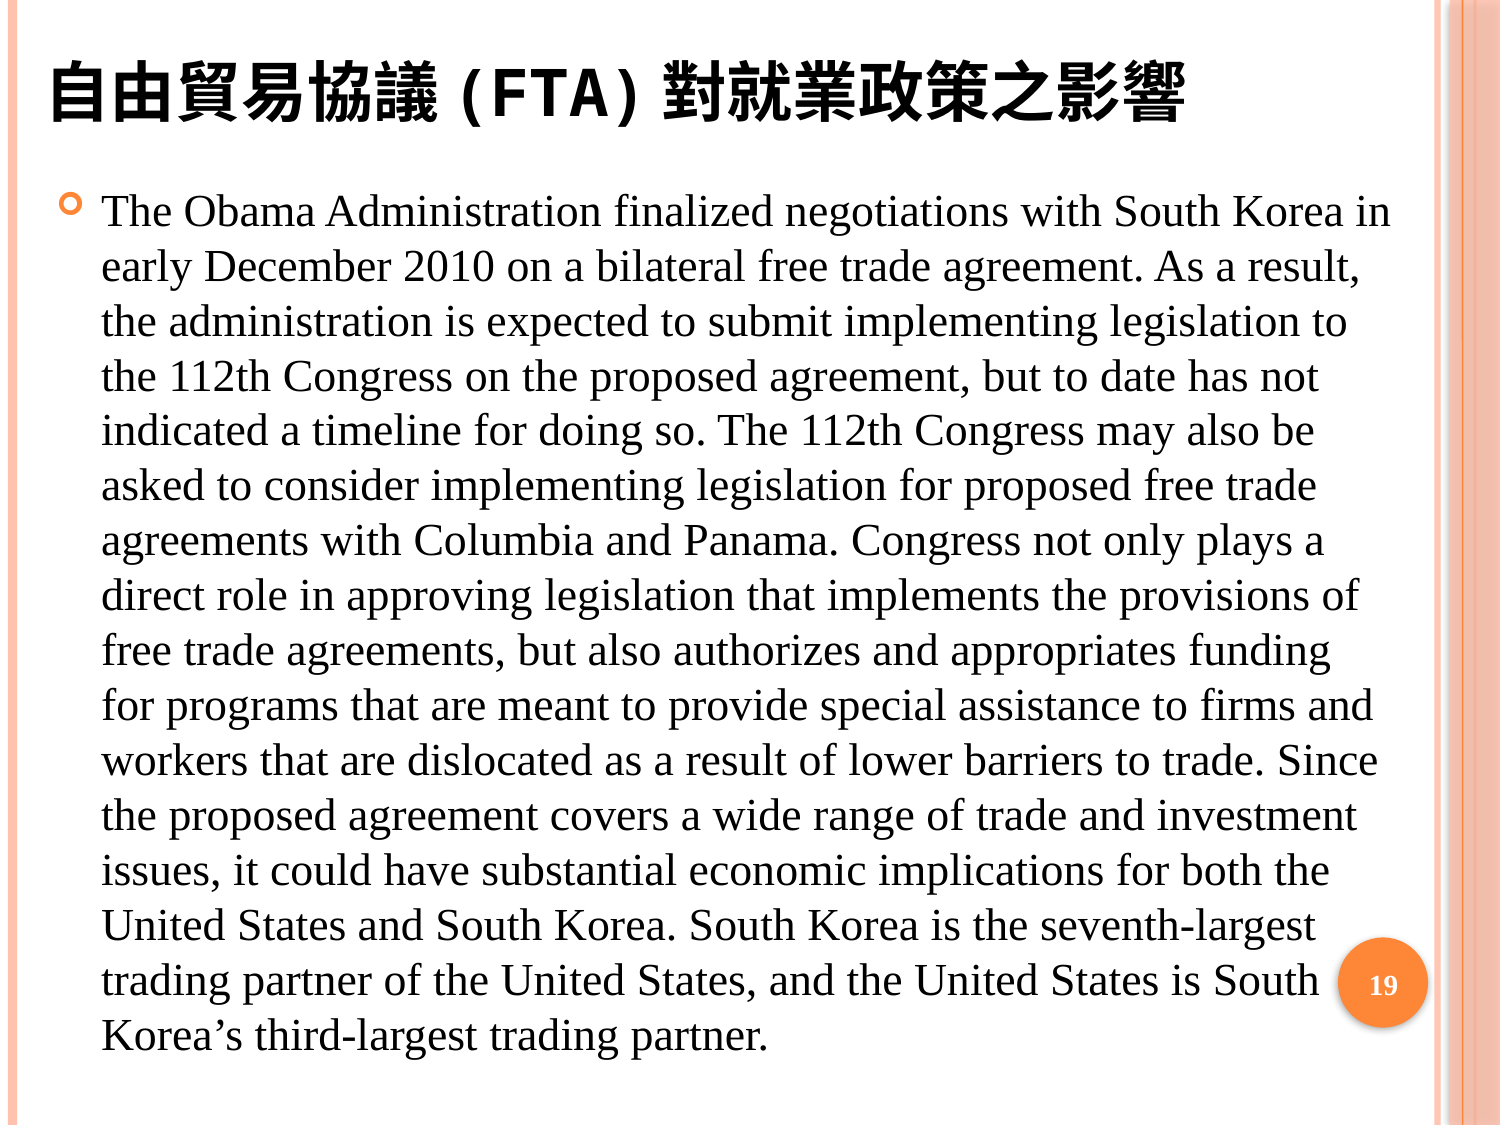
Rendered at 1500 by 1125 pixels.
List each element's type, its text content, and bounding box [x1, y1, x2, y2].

title 自由貿易協議(FTA)對就業政策之影響 [29, 19, 1437, 161]
slide_number 19 [1333, 940, 1434, 1026]
list The Obama Administration finalized negotiations with South Korea in early December 2010 on a bilateral free trade agreement. As a result, the administration is expected to submit implementing legislation to the 112th Congress on the proposed agreement, but to date has not indicated a timeline for doing so. The 112th Congress may also be asked to consider implementing legislation for proposed free trade agreements with Columbia and Panama. Congress not only plays a direct role in approving legislation that implements the provisions of free trade agreements, but also authorizes and appropriates funding for programs that are meant to provide special assistance to firms and workers that are dislocated as a result of lower barriers to trade. Since the proposed agreement covers a wide range of trade and investment issues, it could have substantial economic implications for both the United States and South Korea. South Korea is the seventh-largest trading partner of the United States, and the United States is South Korea’s third-largest trading partner. [41, 172, 1412, 1107]
